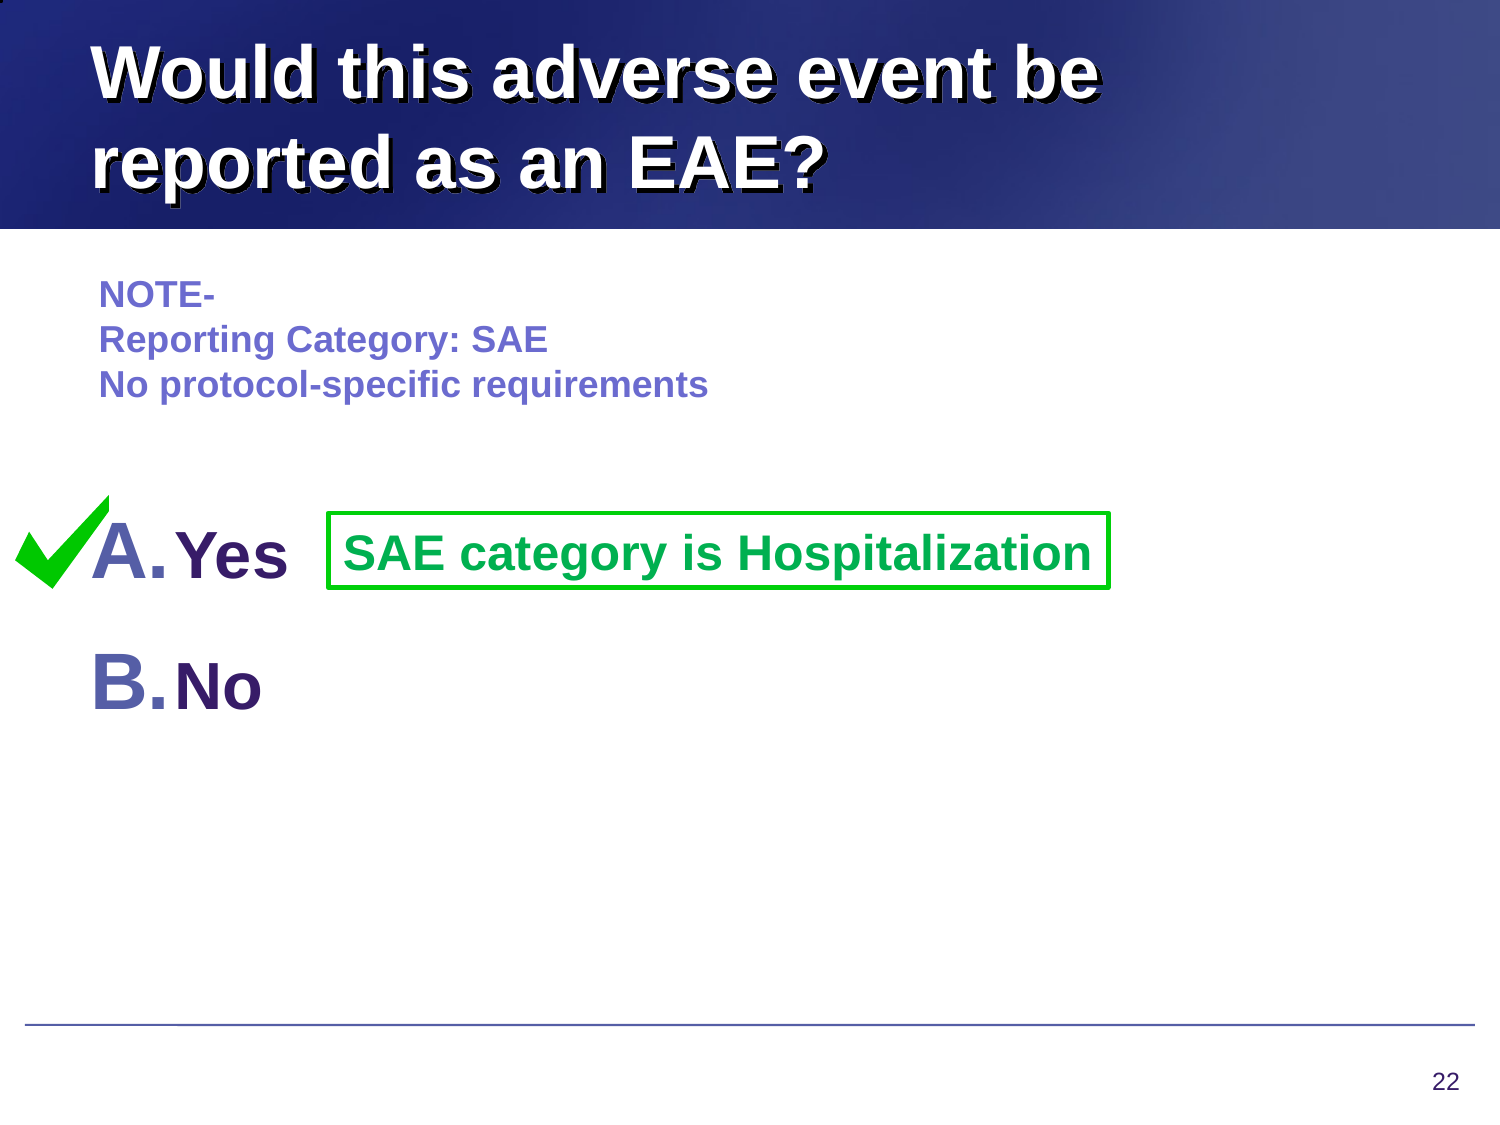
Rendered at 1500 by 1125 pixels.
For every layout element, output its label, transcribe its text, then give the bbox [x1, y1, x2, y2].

text_box [15, 495, 109, 589]
title Would this adverse event be reported as an EAE? [74, 1, 1426, 226]
slide_number 22 [1137, 1037, 1476, 1104]
picture [0, 0, 1500, 229]
text_box NOTE- Reporting Category: SAE No protocol-specific requirements [84, 262, 740, 413]
list Yes No [74, 503, 751, 952]
text_box SAE category is Hospitalization [328, 512, 1109, 588]
